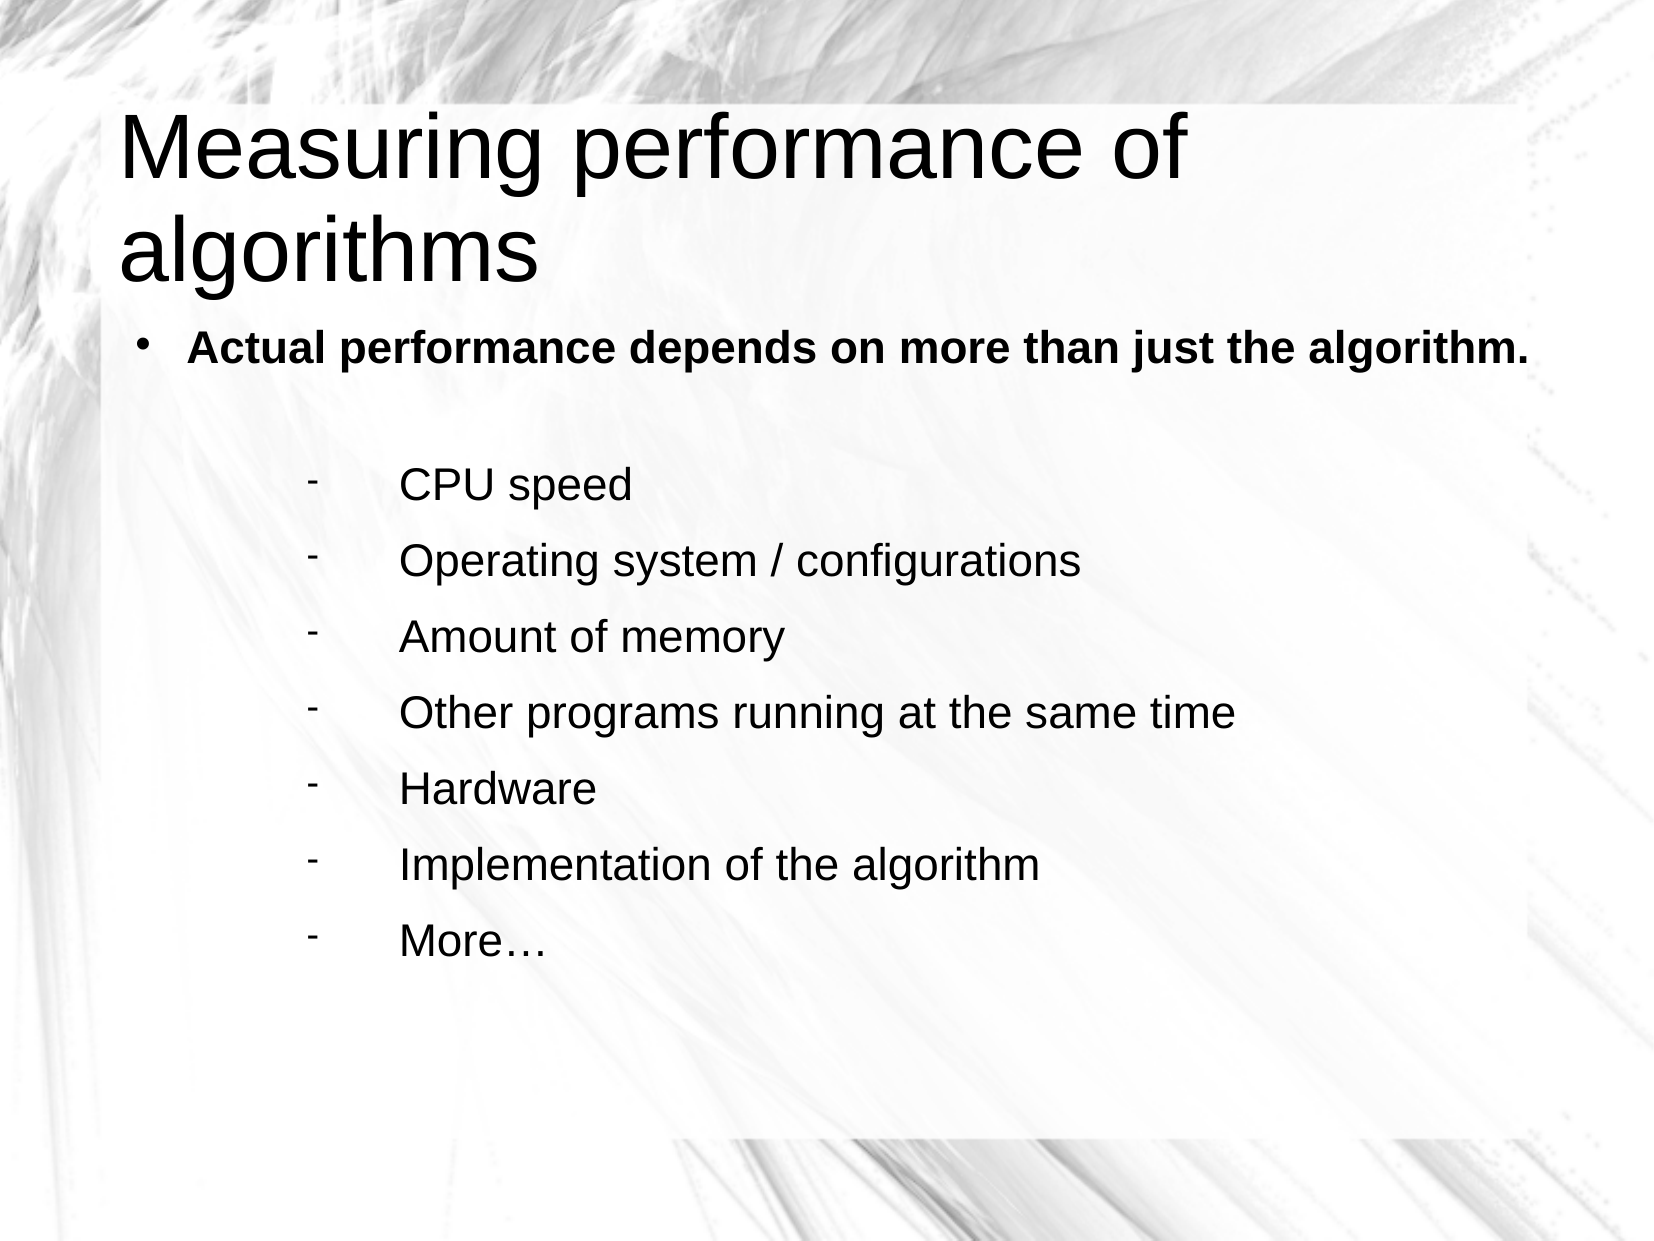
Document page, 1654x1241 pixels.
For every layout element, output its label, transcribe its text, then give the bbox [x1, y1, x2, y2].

title Measuring performance of algorithms [118, 93, 1506, 299]
list Actual performance depends on more than just the algorithm. CPU speed Operating system / configurations Amount of memory Other programs running at the same time Hardware Implementation of the algorithm More… [118, 319, 1571, 1109]
picture [0, 0, 1654, 1241]
